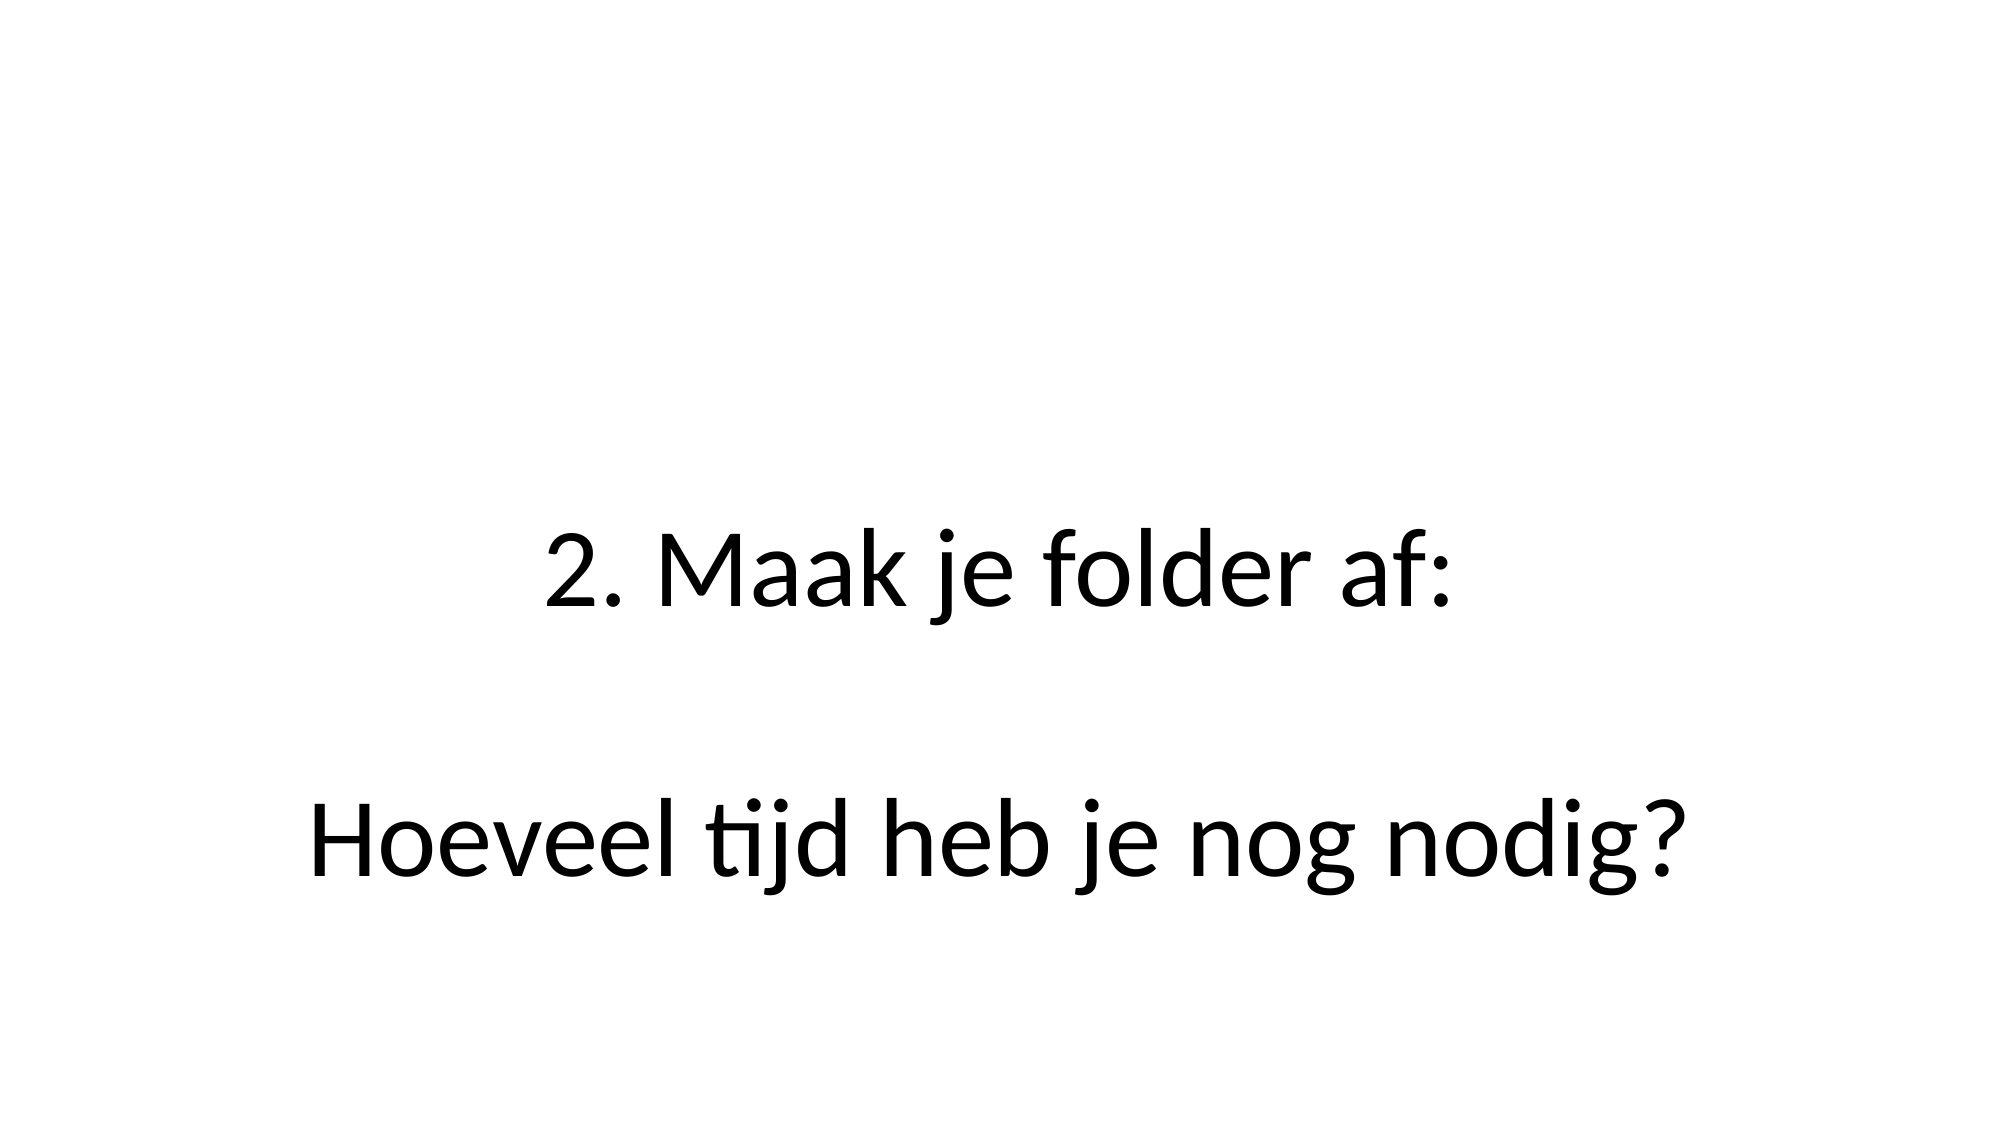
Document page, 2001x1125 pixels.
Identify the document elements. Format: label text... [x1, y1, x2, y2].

text_box 2. Maak je folder af: Hoeveel tijd heb je nog nodig? [292, 486, 1708, 907]
